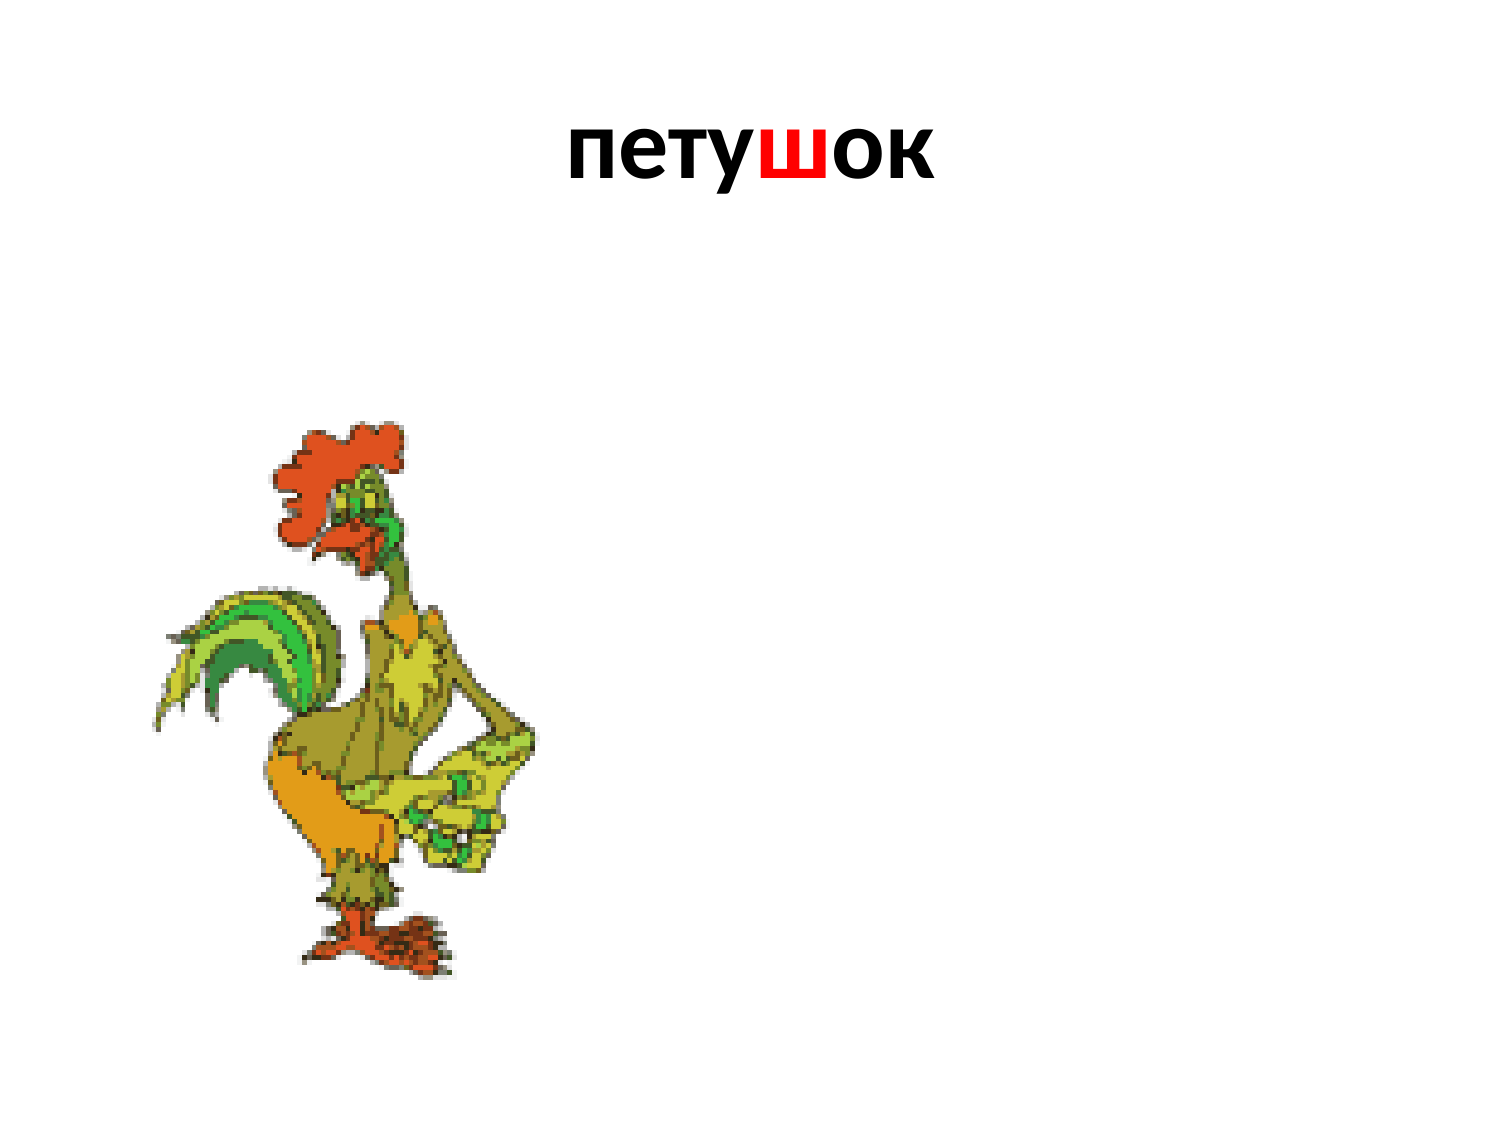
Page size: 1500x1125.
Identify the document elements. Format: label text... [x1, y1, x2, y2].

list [152, 421, 541, 980]
title петушок [75, 45, 1425, 233]
